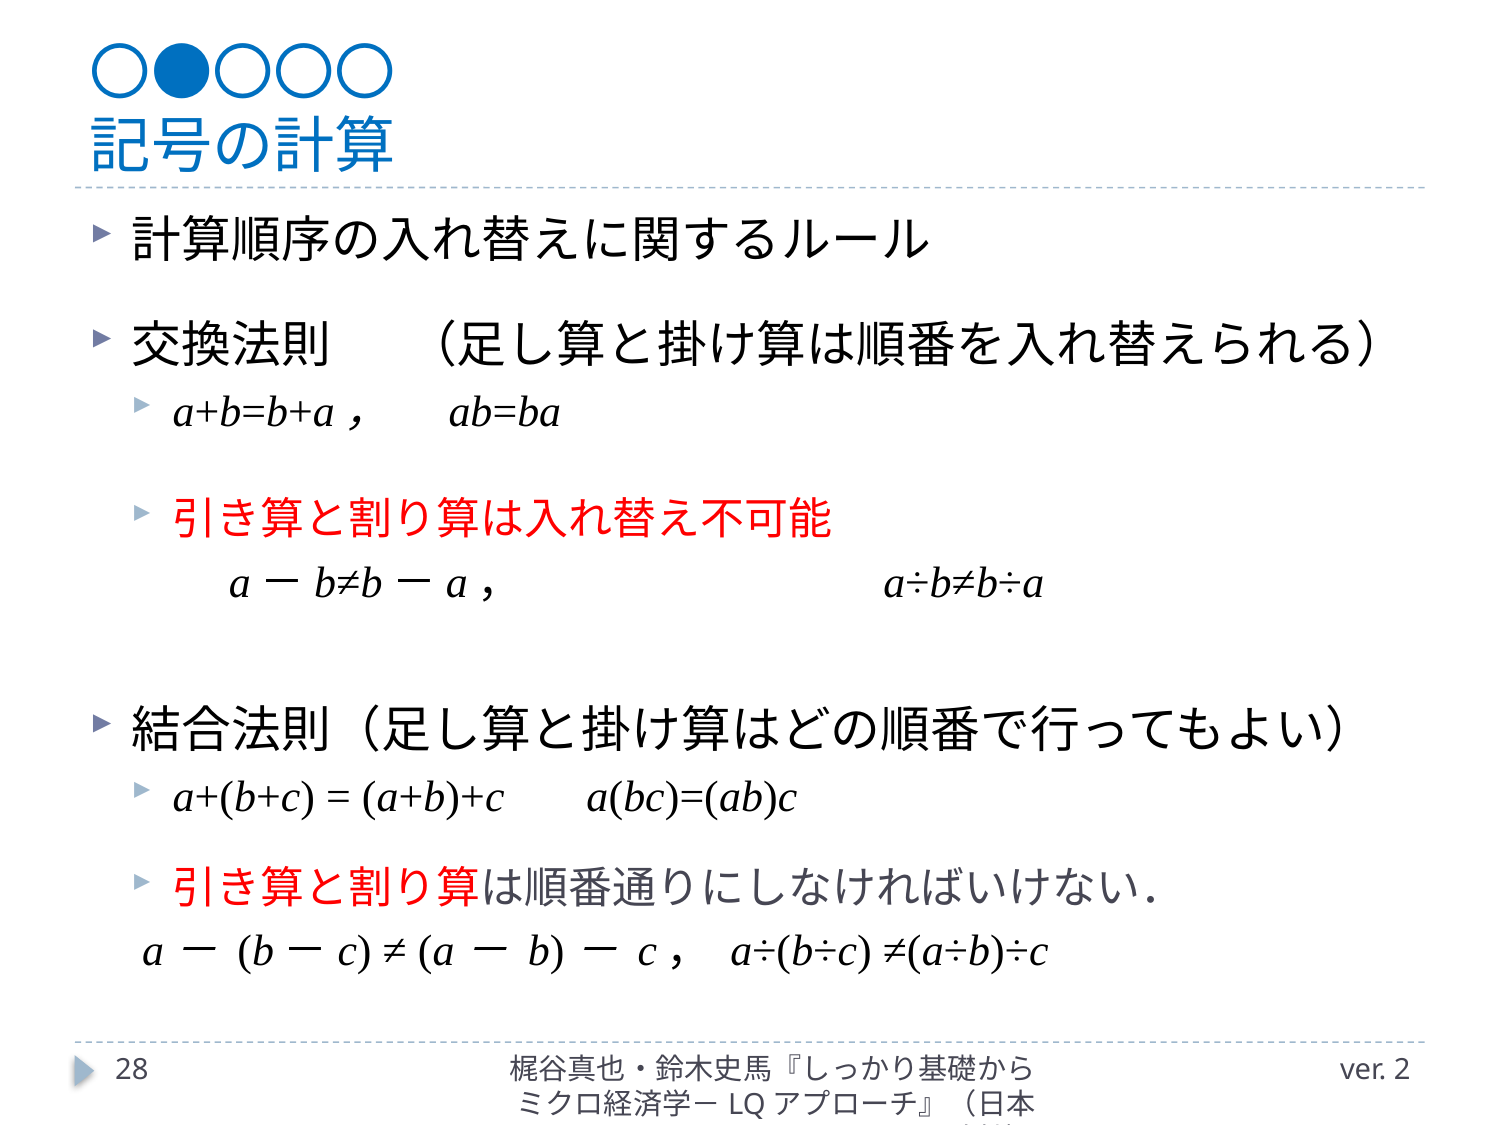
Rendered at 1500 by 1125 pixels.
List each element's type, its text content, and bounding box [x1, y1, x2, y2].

slide_number 28 [100, 1042, 426, 1103]
footer 梶谷真也・鈴木史馬『しっかり基礎からミクロ経済学－LQアプローチ』（日本評論社） [475, 1042, 1050, 1103]
title 〇●〇〇〇 記号の計算 [75, 24, 1425, 188]
list 計算順序の入れ替えに関するルール 交換法則 （足し算と掛け算は順番を入れ替えられる） a+b=b+a， ab=ba 引き算と割り算は入れ替え不可能 a－b≠b－a， a÷b≠b÷a 結合法則（足し算と掛け算はどの順番で行ってもよい） a+(b+c) = (a+b)+c a(bc)=(ab)c 引き算と割り算は順番通りにしなければいけない． a－ (b－c) ≠ (a－ b)－ c， a÷(b÷c) ≠(a÷b)÷c [75, 200, 1425, 1010]
slide_number ver. 2 [1050, 1042, 1426, 1103]
